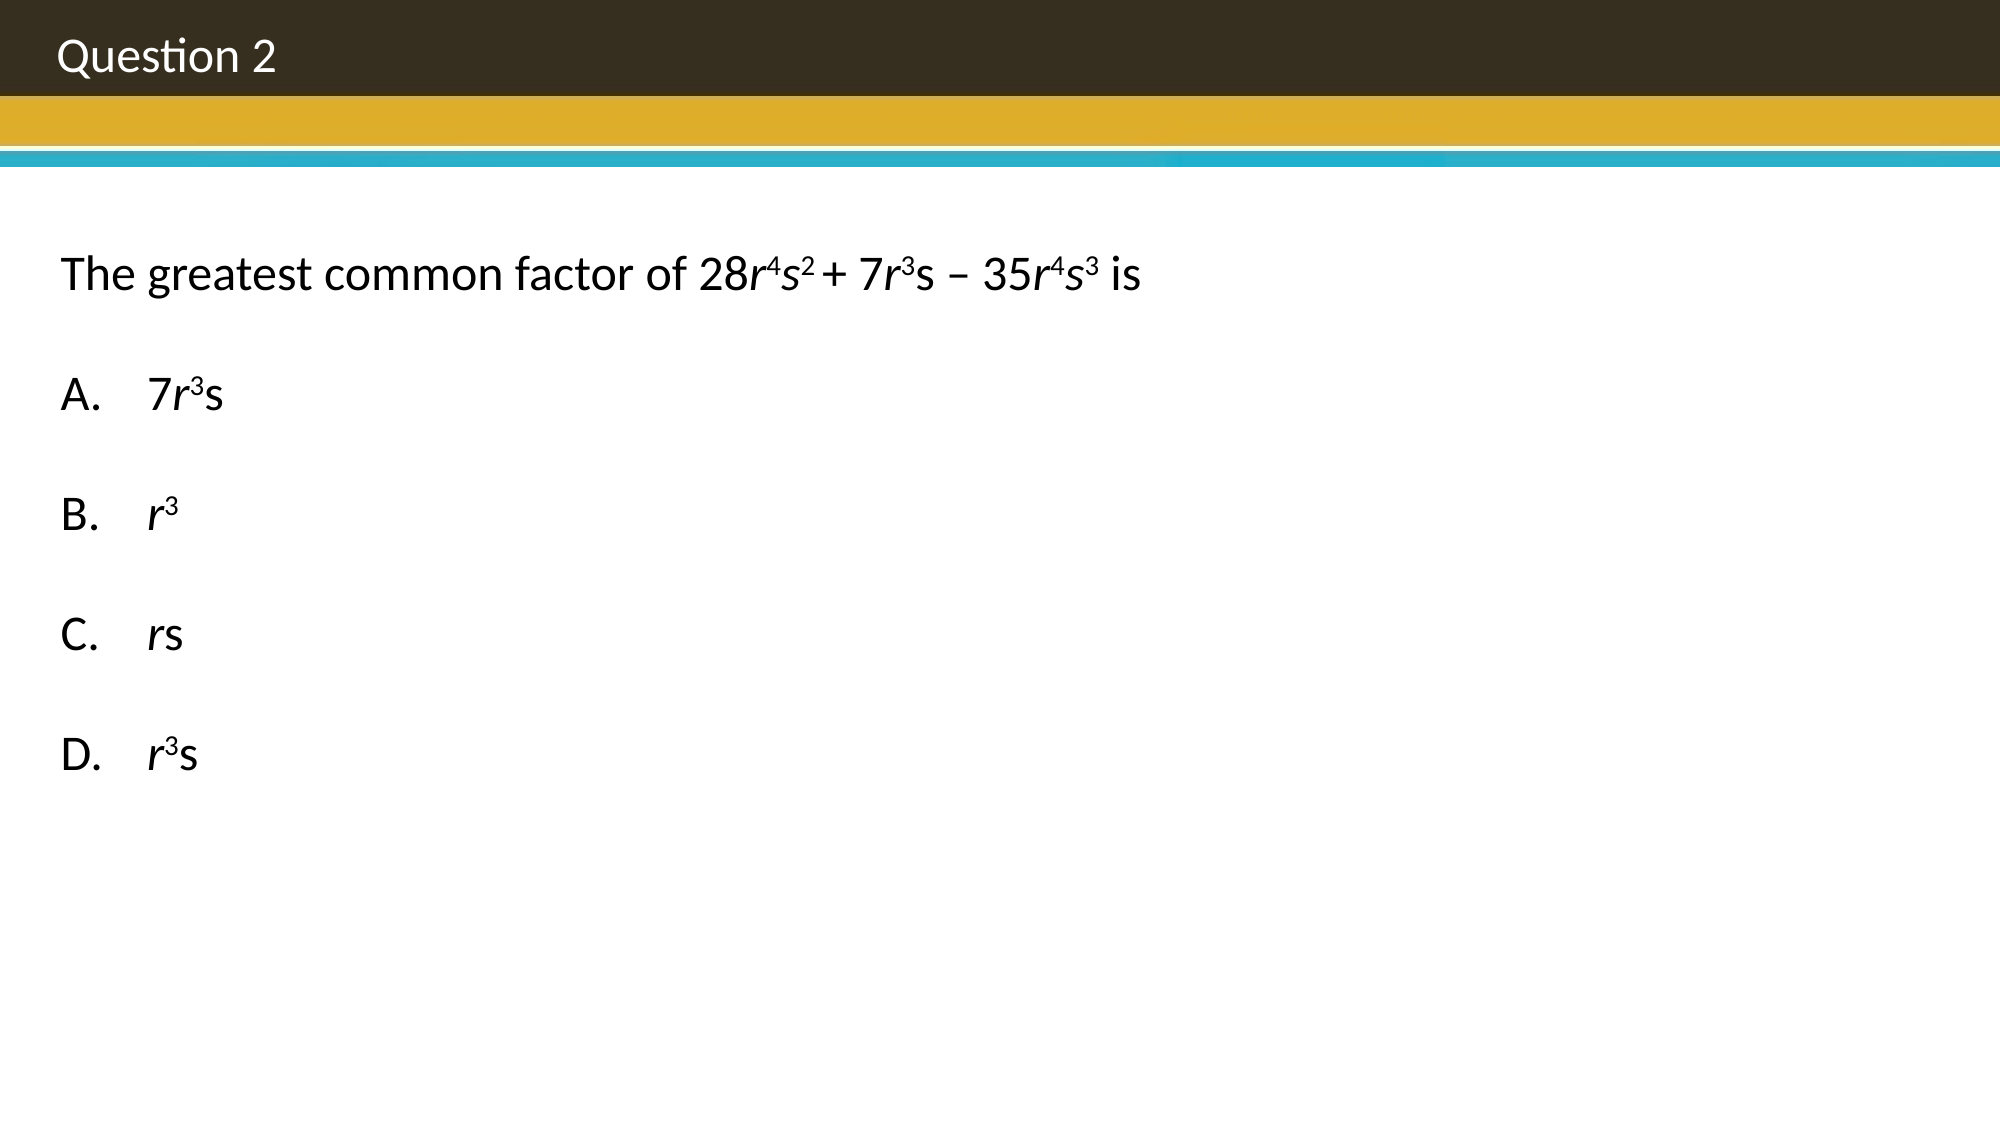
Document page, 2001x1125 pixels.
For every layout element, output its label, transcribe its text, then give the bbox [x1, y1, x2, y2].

text_box Question 2 [41, 14, 293, 90]
picture [0, 0, 2000, 167]
text_box The greatest common factor of 28r4s2 + 7r3s – 35r4s3 is 7r3s r3 rs r3s [45, 233, 1945, 849]
